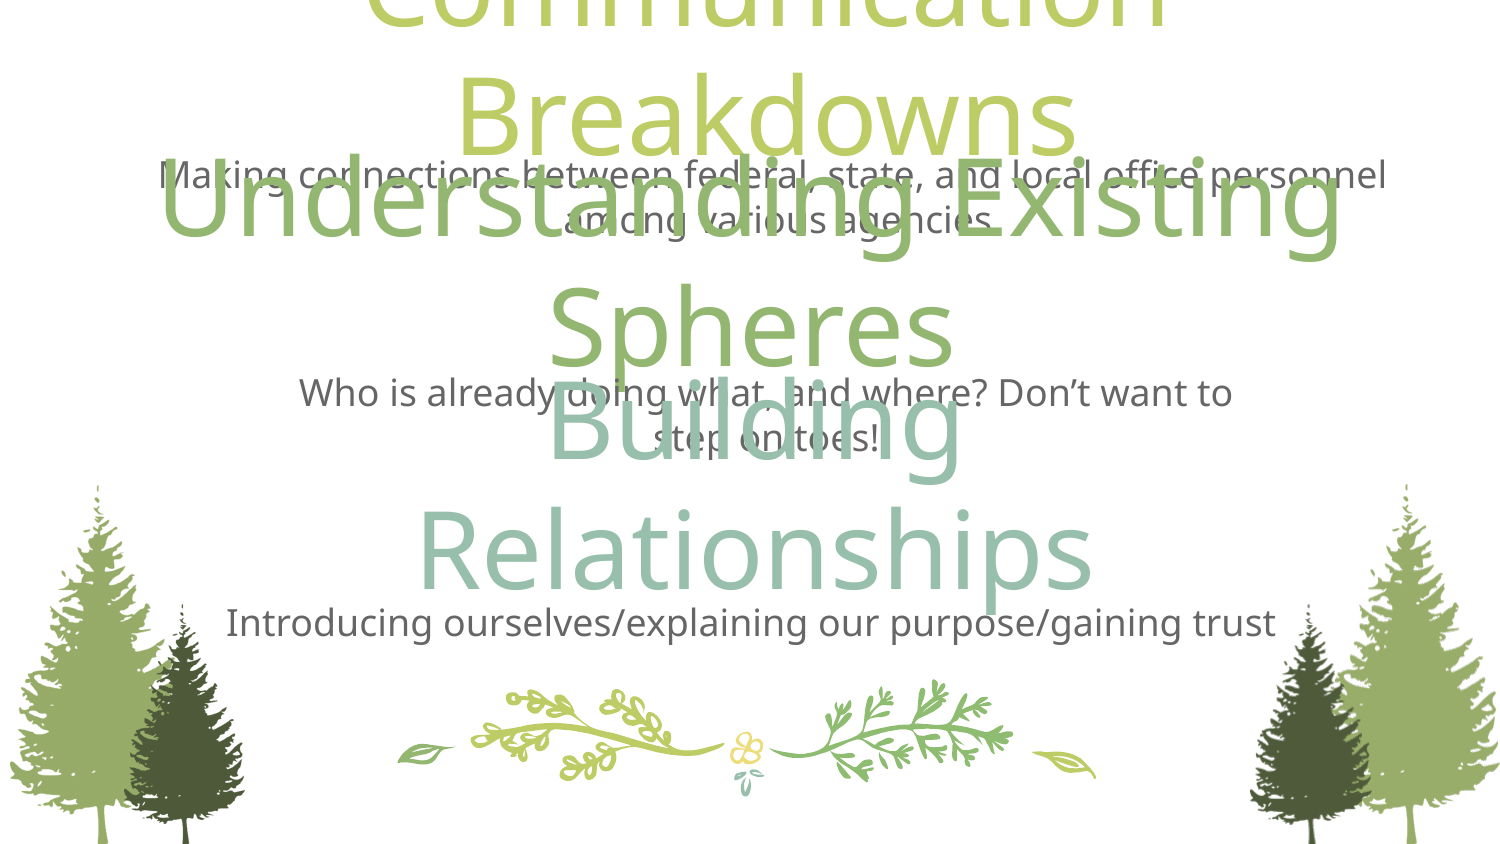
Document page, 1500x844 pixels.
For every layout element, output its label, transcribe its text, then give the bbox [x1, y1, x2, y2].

picture [1250, 484, 1500, 844]
picture [10, 484, 246, 844]
text_box Communication Breakdowns [228, 45, 1305, 136]
text_box Building Relationships [259, 479, 1251, 583]
text_box Introducing ourselves/explaining our purpose/gaining trust [196, 583, 1314, 654]
text_box Understanding Existing Spheres [115, 242, 1389, 403]
text_box Who is already doing what, and where? Don’t want to step on toes! [259, 353, 1274, 424]
text_box Making connections between federal, state, and local office personnel among various agencies [101, 136, 1455, 207]
